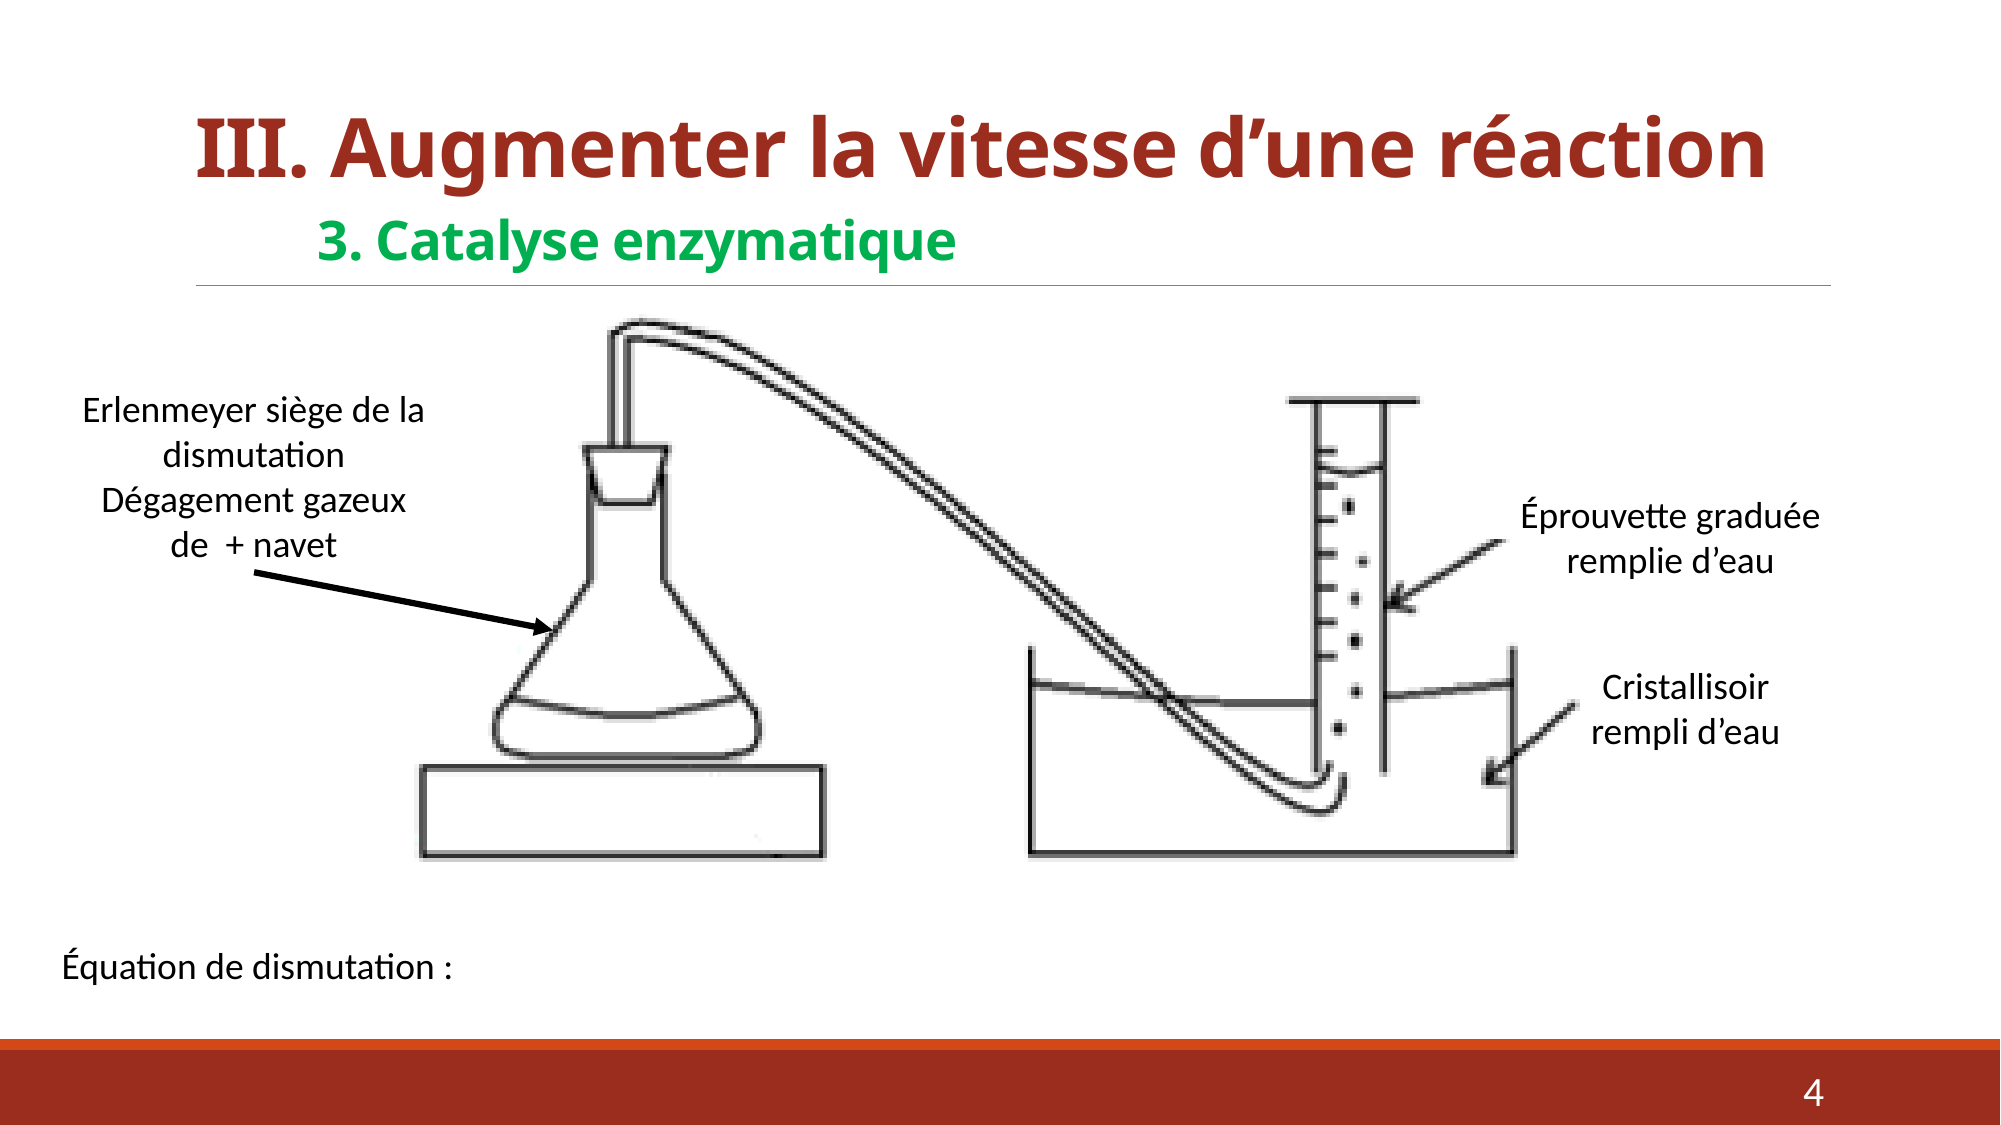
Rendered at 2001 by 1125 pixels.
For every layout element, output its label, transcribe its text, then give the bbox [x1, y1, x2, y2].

picture [407, 293, 1603, 869]
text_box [253, 573, 554, 631]
slide_number 4 [1624, 1059, 1840, 1120]
title III. Augmenter la vitesse d’une réaction 3. Catalyse enzymatique [180, 47, 1830, 285]
text_box Cristallisoir rempli d’eau [1611, 654, 1800, 760]
text_box Éprouvette graduée remplie d’eau [1611, 483, 1840, 589]
